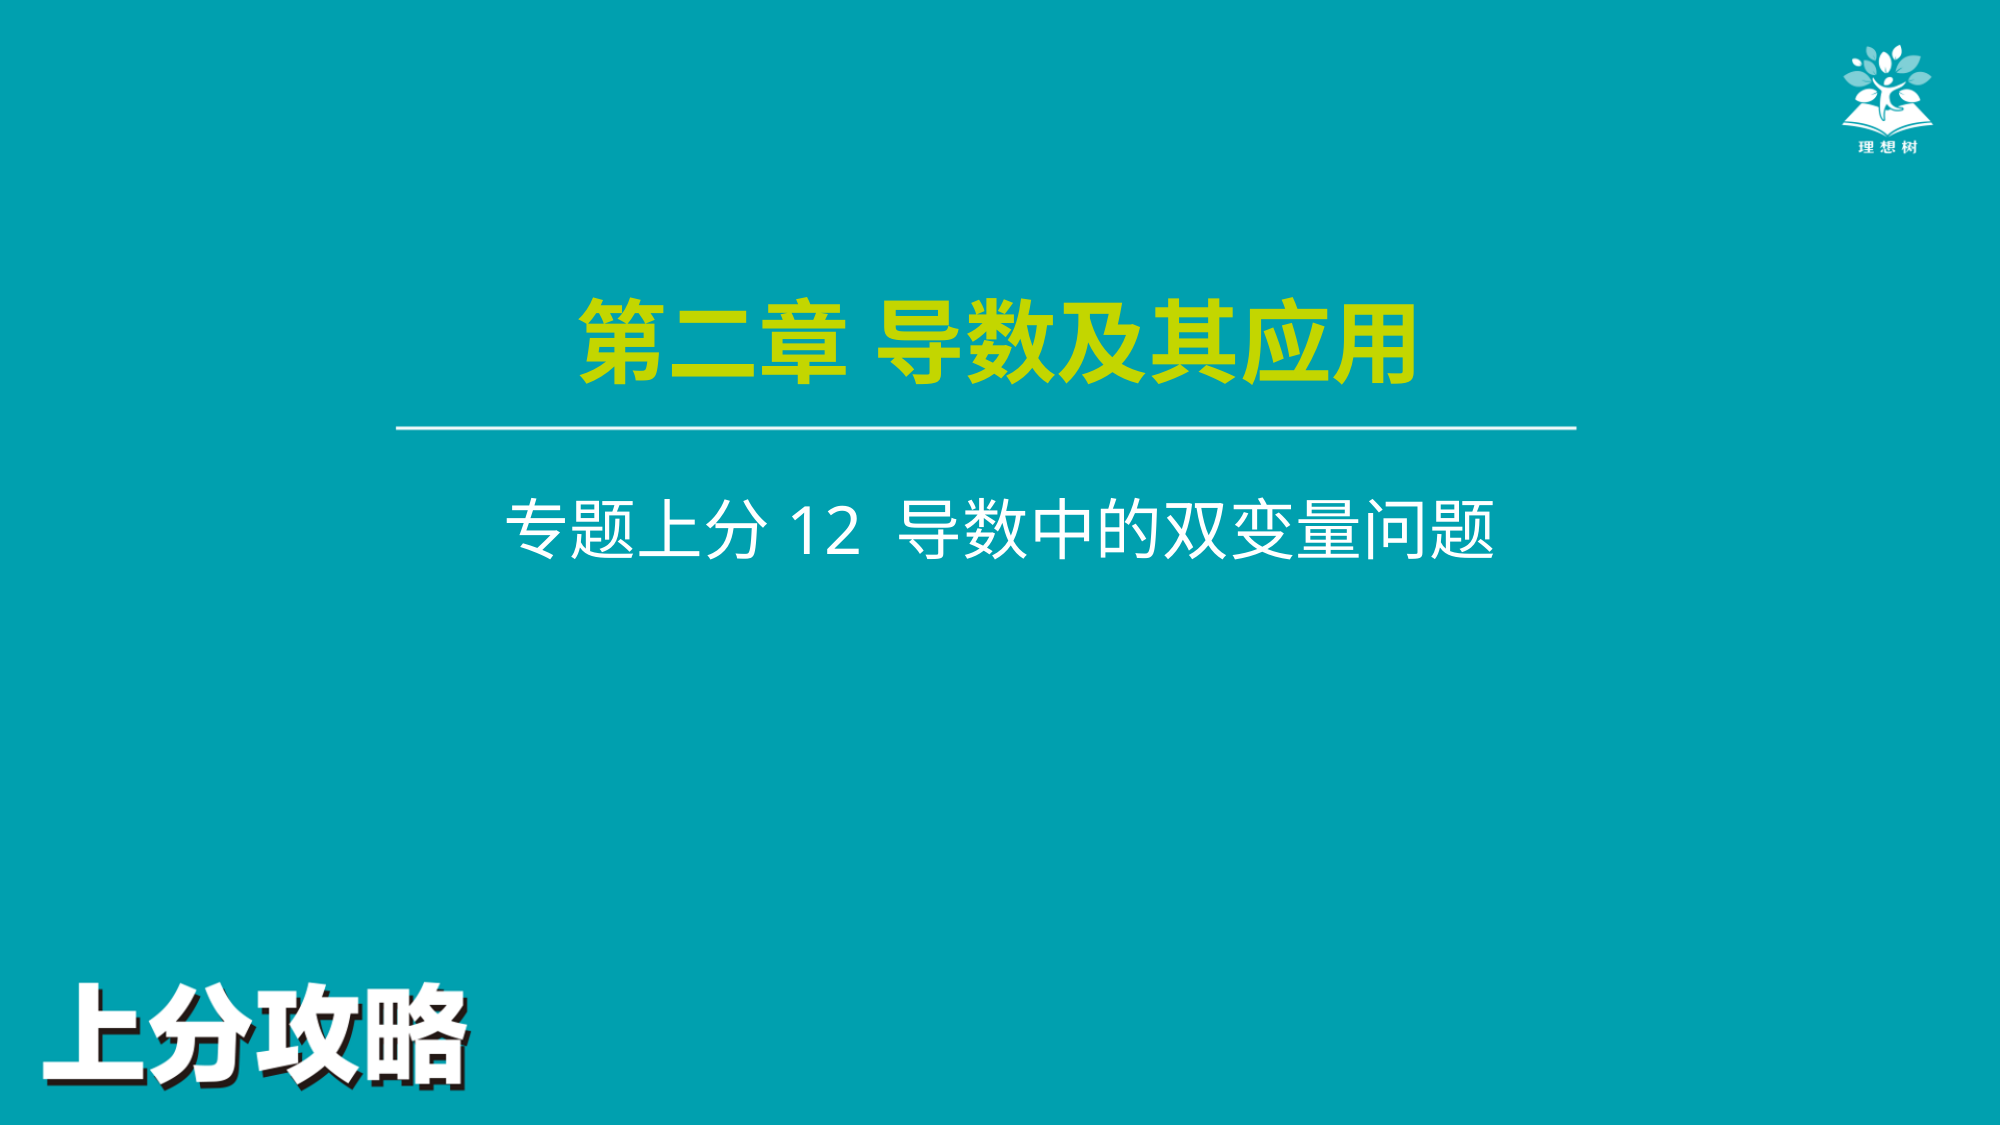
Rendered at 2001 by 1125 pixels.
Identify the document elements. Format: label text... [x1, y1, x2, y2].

text_box 专题上分12 导数中的双变量问题 [0, 472, 2000, 579]
text_box 第二章 导数及其应用 [0, 265, 2000, 413]
picture [0, 0, 2000, 265]
picture [0, 579, 2000, 1125]
picture [0, 413, 2000, 472]
